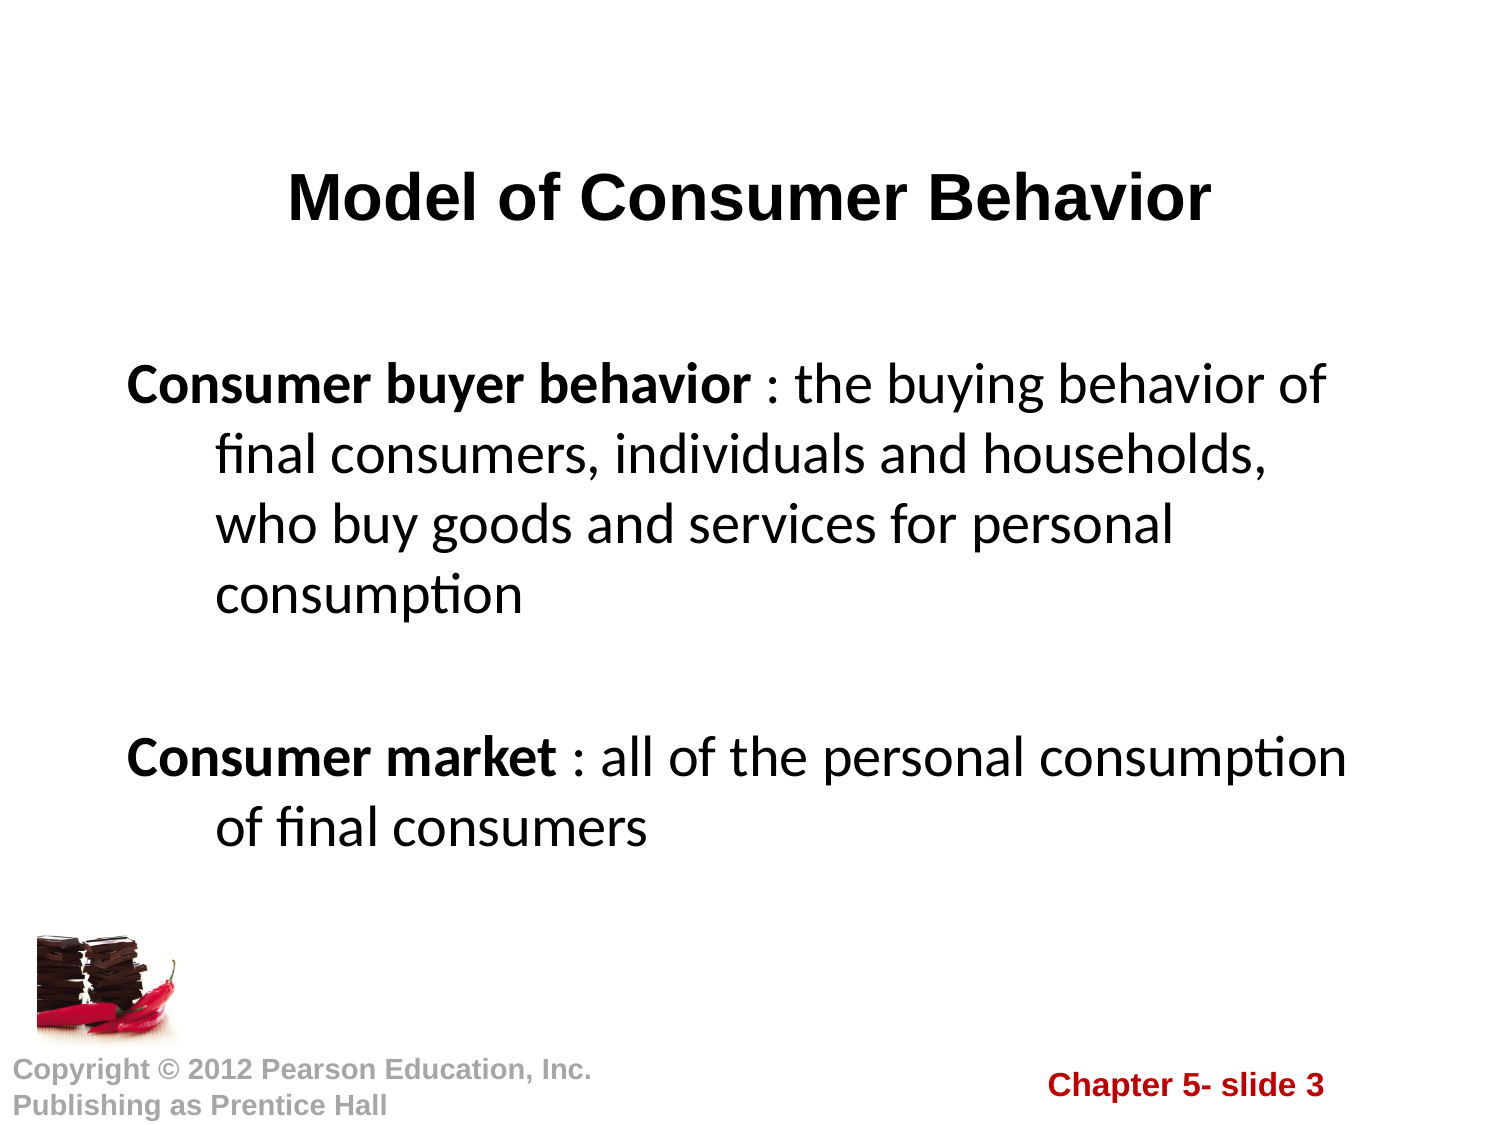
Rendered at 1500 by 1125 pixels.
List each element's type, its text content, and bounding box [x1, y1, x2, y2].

list Consumer buyer behavior : the buying behavior of final consumers, individuals and households, who buy goods and services for personal consumption Consumer market : all of the personal consumption of final consumers [112, 337, 1388, 1013]
picture [37, 924, 188, 1050]
title Model of Consumer Behavior [112, 99, 1388, 288]
